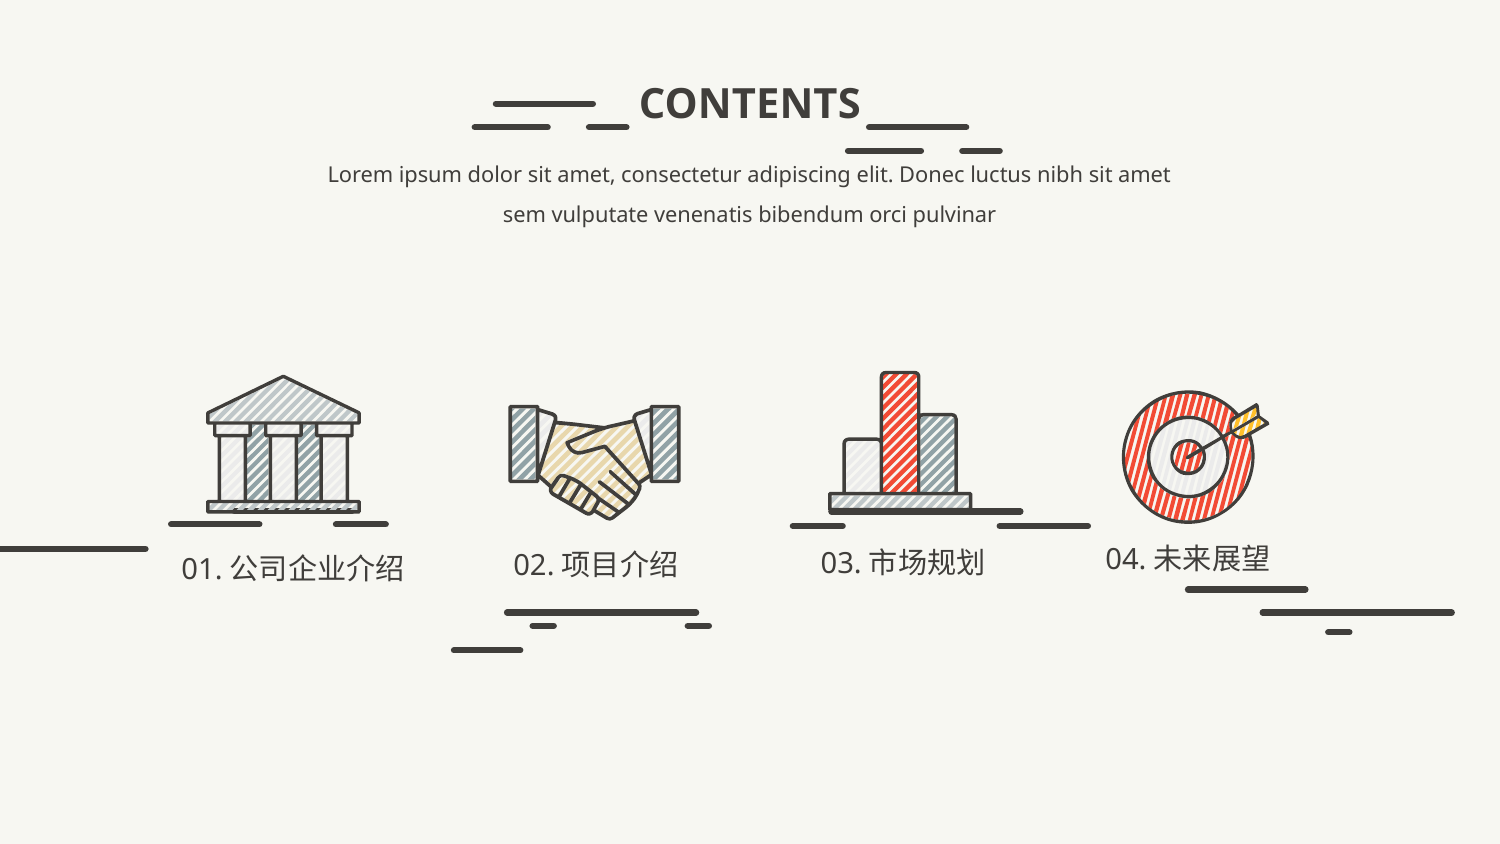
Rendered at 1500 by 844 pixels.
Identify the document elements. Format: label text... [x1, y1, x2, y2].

text_box Lorem ipsum dolor sit amet, consectetur adipiscing elit. Donec luctus nibh sit amet sem vulputate venenatis bibendum orci pulvinar [305, 140, 1195, 235]
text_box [1119, 388, 1270, 526]
text_box 04.未来展望 [1090, 533, 1286, 583]
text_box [508, 404, 681, 521]
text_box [827, 370, 973, 512]
text_box CONTENTS [624, 69, 876, 135]
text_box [206, 374, 361, 514]
text_box 01.公司企业介绍 [166, 542, 420, 593]
text_box 02.项目介绍 [498, 539, 694, 589]
text_box 03.市场规划 [805, 537, 1001, 587]
